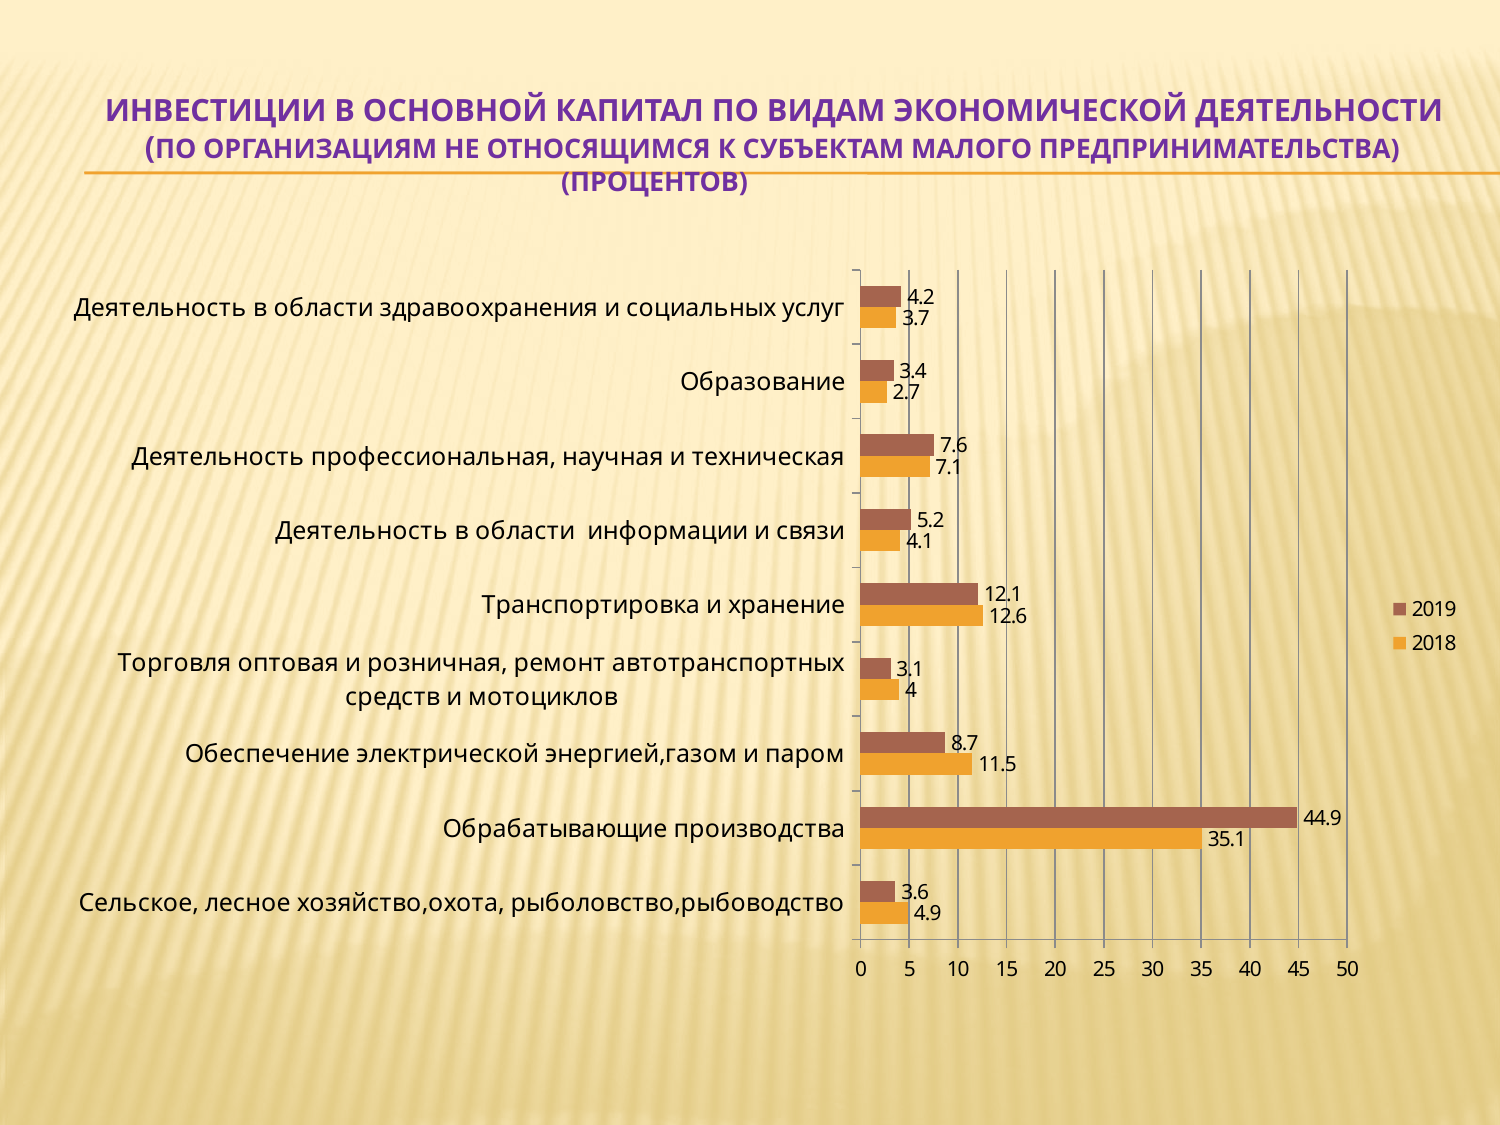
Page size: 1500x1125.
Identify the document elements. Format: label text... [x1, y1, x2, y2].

title Инвестиции в основной капитал по видам экономической деятельности (по организациям не относящимся к субъектам малого предпринимательства) (процентов) [50, 75, 1475, 213]
chart [49, 254, 1476, 998]
